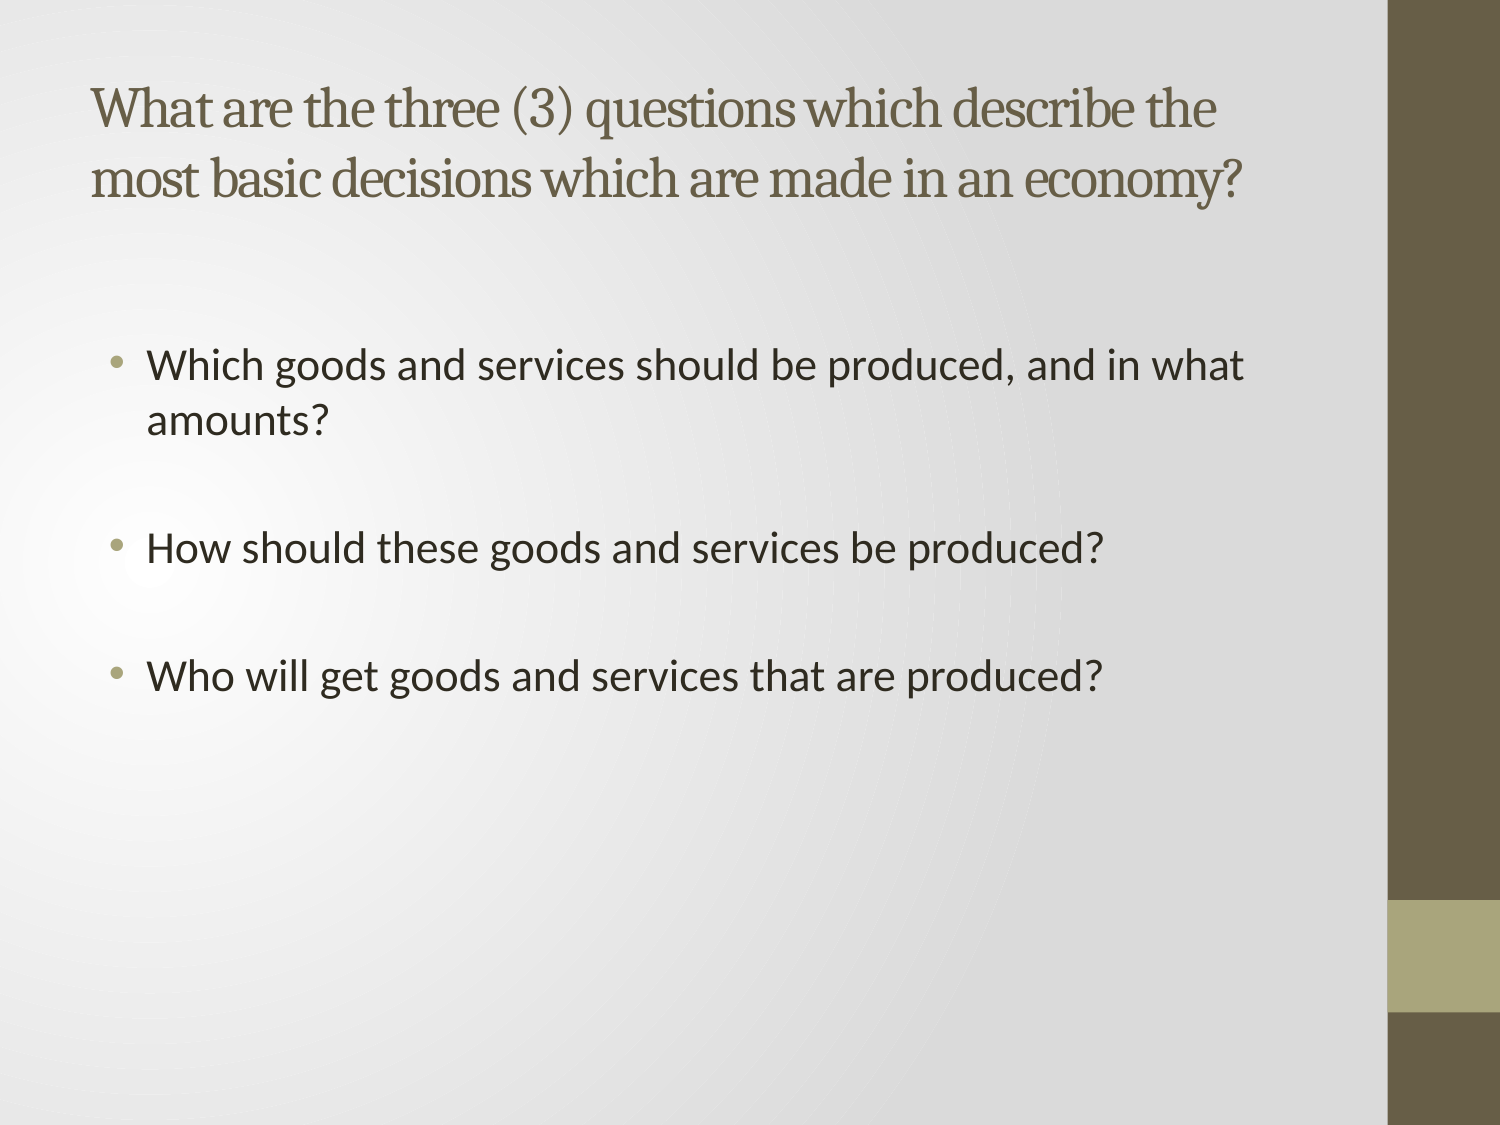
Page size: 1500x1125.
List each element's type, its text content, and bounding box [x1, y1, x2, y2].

list Which goods and services should be produced, and in what amounts? How should these goods and services be produced? Who will get goods and services that are produced? [75, 262, 1325, 1050]
title What are the three (3) questions which describe the most basic decisions which are made in an economy? [75, 45, 1325, 233]
